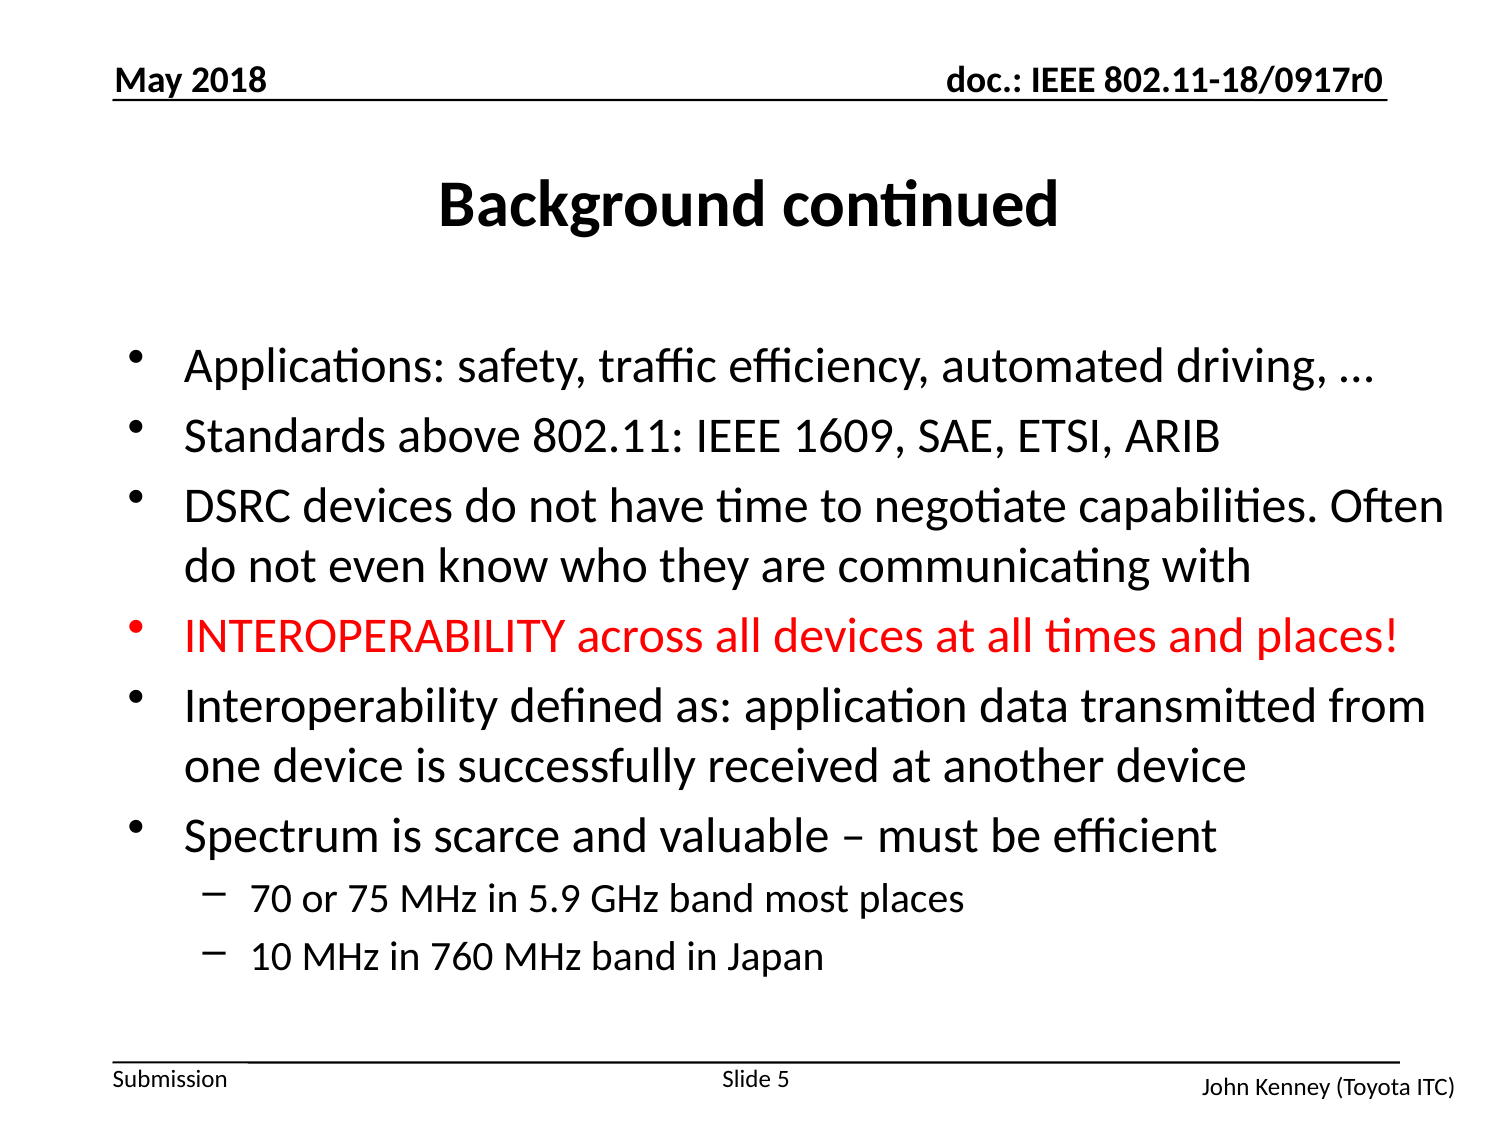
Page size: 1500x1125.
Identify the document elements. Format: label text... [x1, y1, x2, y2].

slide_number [114, 54, 270, 101]
title Background continued [112, 112, 1388, 288]
slide_number Slide 5 [713, 1061, 799, 1093]
footer John Kenney (Toyota ITC) [1199, 1070, 1456, 1101]
list Applications: safety, traffic efficiency, automated driving, … Standards above 802.11: IEEE 1609, SAE, ETSI, ARIB DSRC devices do not have time to negotiate capabilities. Often do not even know who they are communicating with INTEROPERABILITY across all devices at all times and places! Interoperability defined as: application data transmitted from one device is successfully received at another device Spectrum is scarce and valuable – must be efficient 70 or 75 MHz in 5.9 GHz band most places 10 MHz in 760 MHz band in Japan [112, 324, 1483, 1000]
